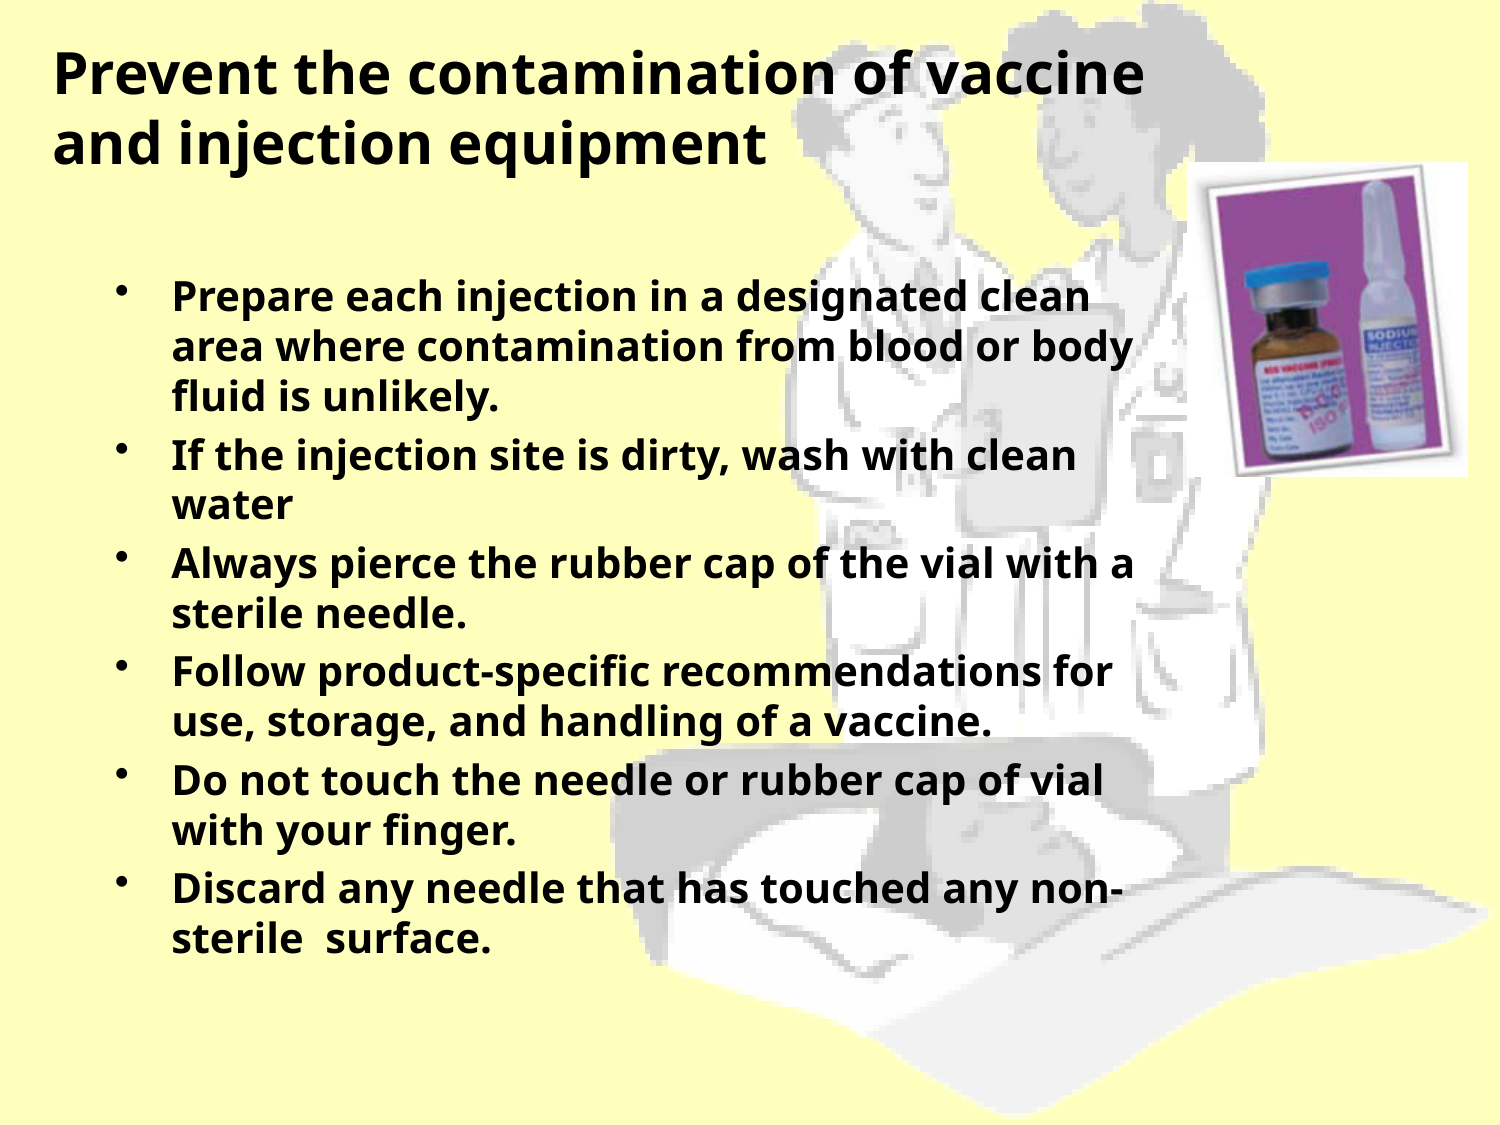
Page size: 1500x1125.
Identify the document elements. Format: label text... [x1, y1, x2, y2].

picture [1187, 162, 1468, 477]
list Prepare each injection in a designated clean area where contamination from blood or body fluid is unlikely. If the injection site is dirty, wash with clean water Always pierce the rubber cap of the vial with a sterile needle. Follow product-specific recommendations for use, storage, and handling of a vaccine. Do not touch the needle or rubber cap of vial with your finger. Discard any needle that has touched any non-sterile surface. [99, 262, 1176, 1001]
title Prevent the contamination of vaccine and injection equipment [37, 49, 1251, 163]
